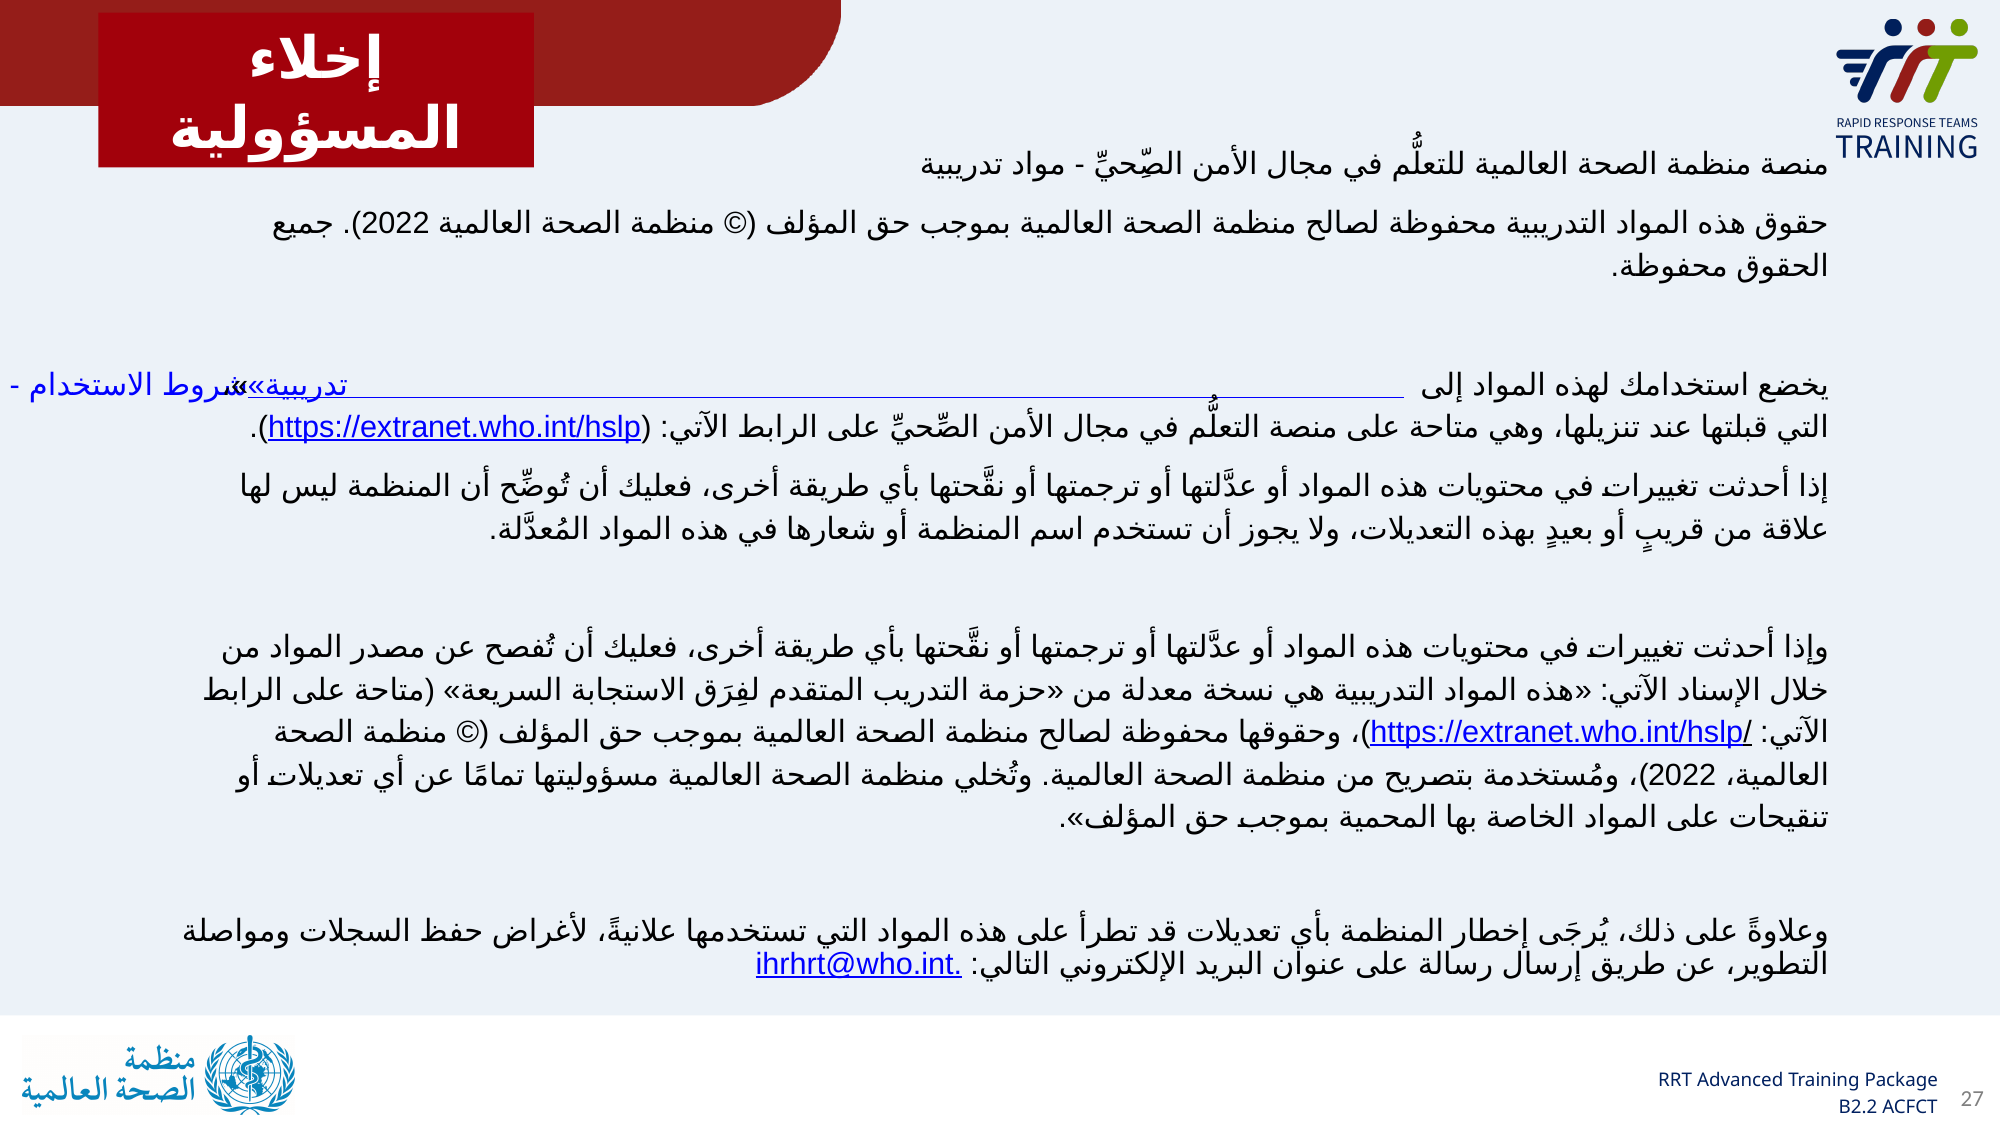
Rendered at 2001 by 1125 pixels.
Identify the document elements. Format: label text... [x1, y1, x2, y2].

text_box إخلاء المسؤولية [98, 12, 534, 168]
picture [22, 1035, 295, 1115]
list منصة منظمة الصحة العالمية للتعلُّم في مجال الأمن الصِّحيِّ - مواد تدريبية حقوق هذه المواد التدريبية محفوظة لصالح منظمة الصحة العالمية بموجب حق المؤلف (© منظمة الصحة العالمية 2022). جميع الحقوق محفوظة. يخضع استخدامك لهذه المواد إلى «شروط الاستخدام - منصة منظمة الصحة العالمية للتعلُّم في مجال الأمن الصِّحيِّ، مواد تدريبية»، التي قبلتها عند تنزيلها، وهي متاحة على منصة التعلُّم في مجال الأمن الصِّحيِّ على الرابط الآتي: (https://extranet.who.int/hslp). إذا أحدثت تغييرات في محتويات هذه المواد أو عدَّلتها أو ترجمتها أو نقَّحتها بأي طريقة أخرى، فعليك أن تُوضِّح أن المنظمة ليس لها علاقة من قريبٍ أو بعيدٍ بهذه التعديلات، ولا يجوز أن تستخدم اسم المنظمة أو شعارها في هذه المواد المُعدَّلة. وإذا أحدثت تغييرات في محتويات هذه المواد أو عدَّلتها أو ترجمتها أو نقَّحتها بأي طريقة أخرى، فعليك أن تُفصح عن مصدر المواد من خلال الإسناد الآتي: «هذه المواد التدريبية هي نسخة معدلة من «حزمة التدريب المتقدم لفِرَق الاستجابة السريعة» (متاحة على الرابط الآتي: https://extranet.who.int/hslp/)، وحقوقها محفوظة لصالح منظمة الصحة العالمية بموجب حق المؤلف (© منظمة الصحة العالمية، 2022)، ومُستخدمة بتصريح من منظمة الصحة العالمية. وتُخلي منظمة الصحة العالمية مسؤوليتها تمامًا عن أي تعديلات أو تنقيحات على المواد الخاصة بها المحمية بموجب حق المؤلف». وعلاوةً على ذلك، يُرجَى إخطار المنظمة بأي تعديلات قد تطرأ على هذه المواد التي تستخدمها علانيةً، لأغراض حفظ السجلات ومواصلة التطوير، عن طريق إرسال رسالة على عنوان البريد الإلكتروني التالي: ihrhrt@who.int. [170, 137, 1830, 993]
picture [1835, 19, 1978, 167]
picture [0, 0, 841, 106]
picture [252, 1050, 258, 1059]
